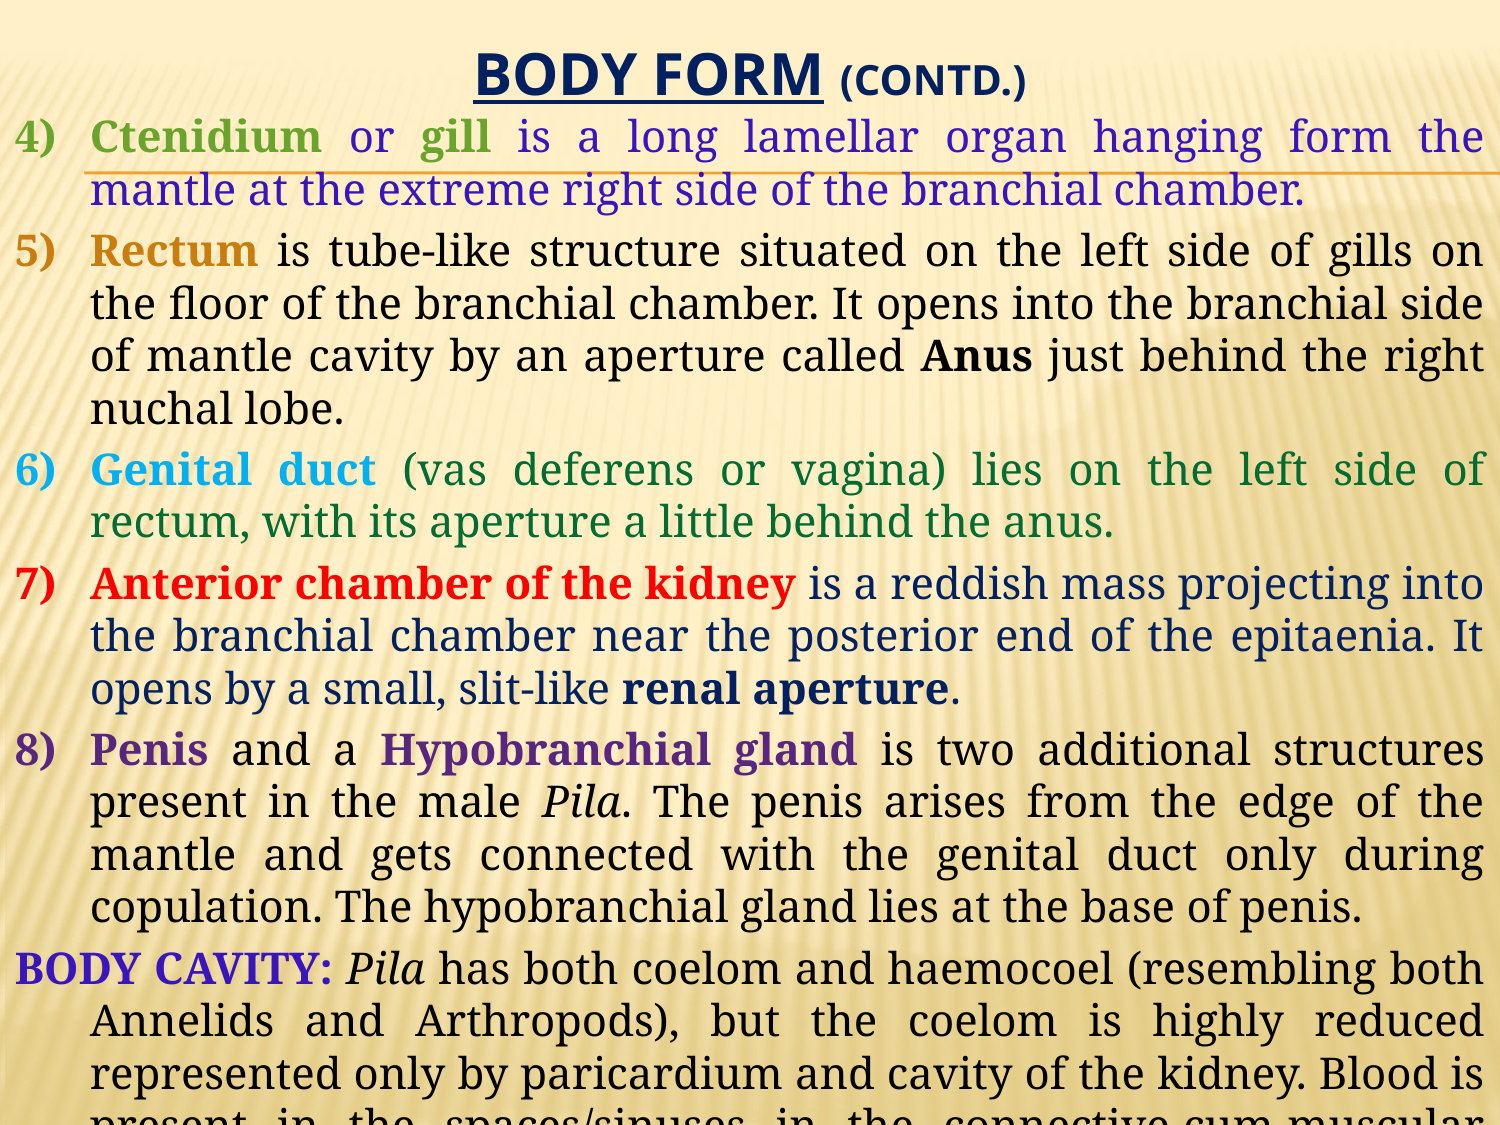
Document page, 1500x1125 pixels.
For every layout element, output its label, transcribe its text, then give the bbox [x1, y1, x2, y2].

list Ctenidium or gill is a long lamellar organ hanging form the mantle at the extreme right side of the branchial chamber. Rectum is tube-like structure situated on the left side of gills on the floor of the branchial chamber. It opens into the branchial side of mantle cavity by an aperture called Anus just behind the right nuchal lobe. Genital duct (vas deferens or vagina) lies on the left side of rectum, with its aperture a little behind the anus. Anterior chamber of the kidney is a reddish mass projecting into the branchial chamber near the posterior end of the epitaenia. It opens by a small, slit-like renal aperture. Penis and a Hypobranchial gland is two additional structures present in the male Pila. The penis arises from the edge of the mantle and gets connected with the genital duct only during copulation. The hypobranchial gland lies at the base of penis. BODY CAVITY: Pila has both coelom and haemocoel (resembling both Annelids and Arthropods), but the coelom is highly reduced represented only by paricardium and cavity of the kidney. Blood is present in the spaces/sinuses in the connective-cum-muscular tissues. [0, 102, 1500, 1118]
title Body Form (Contd.) [0, 42, 1500, 102]
